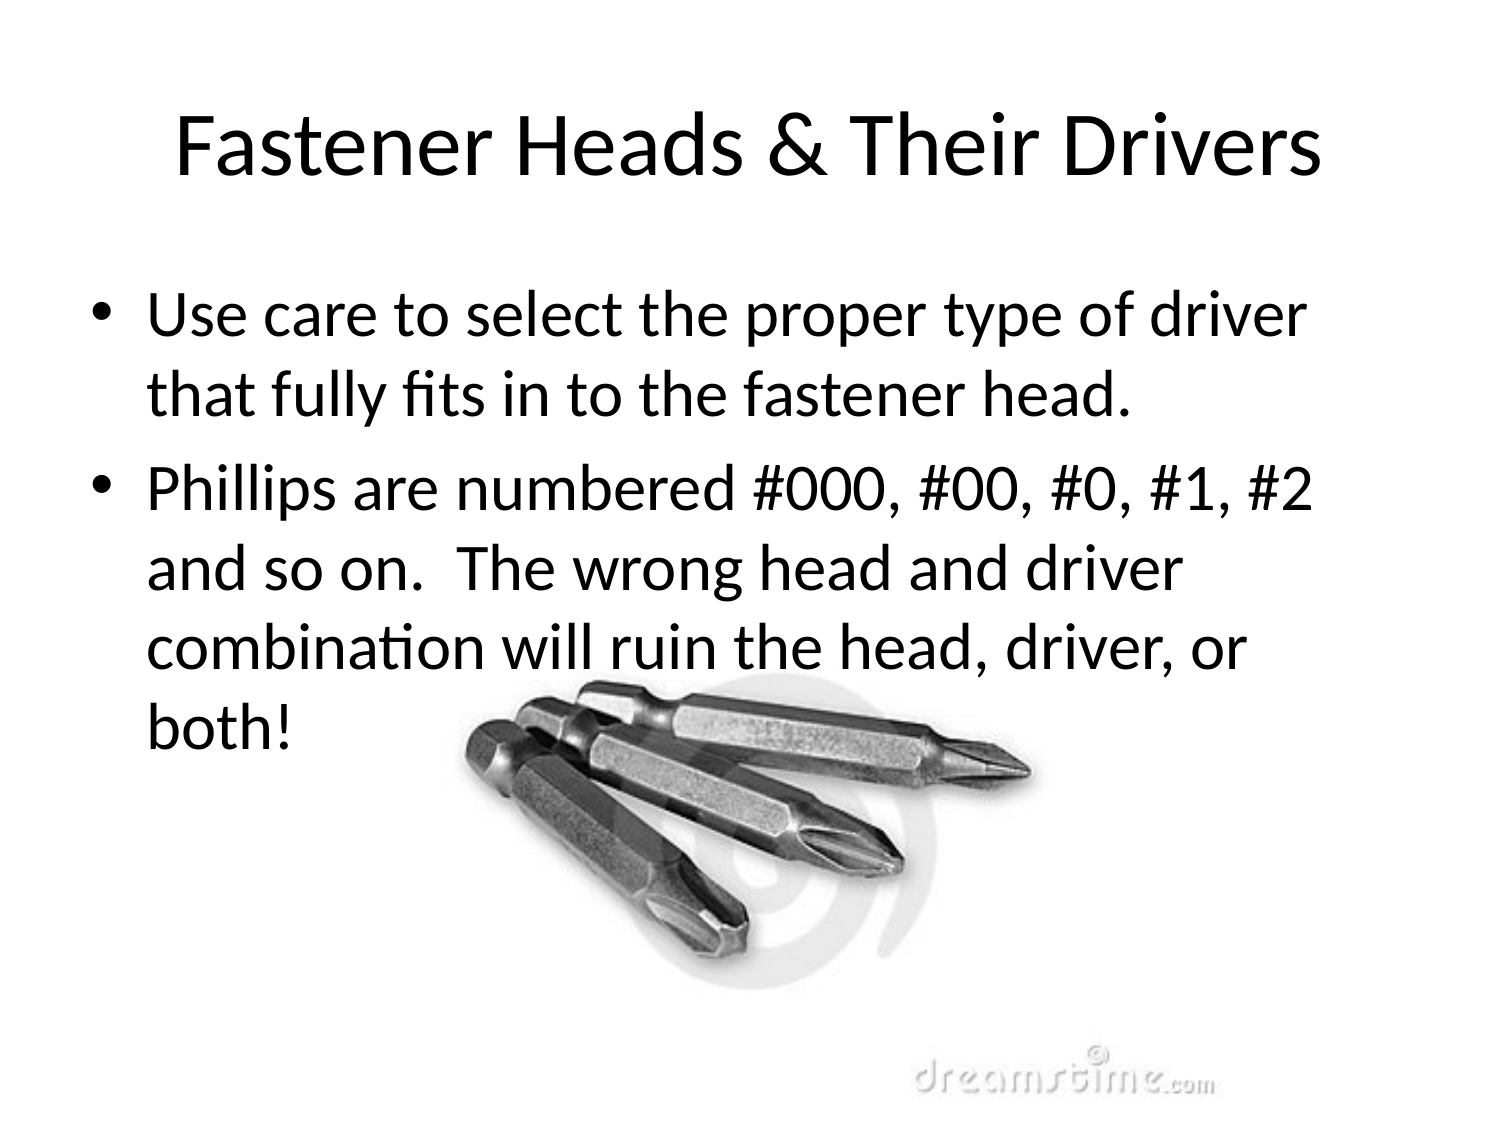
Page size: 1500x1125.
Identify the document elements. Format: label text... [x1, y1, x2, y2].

picture [353, 524, 1223, 1105]
list Use care to select the proper type of driver that fully fits in to the fastener head. Phillips are numbered #000, #00, #0, #1, #2 and so on. The wrong head and driver combination will ruin the head, driver, or both! [75, 262, 1425, 1005]
title Fastener Heads & Their Drivers [75, 45, 1425, 233]
